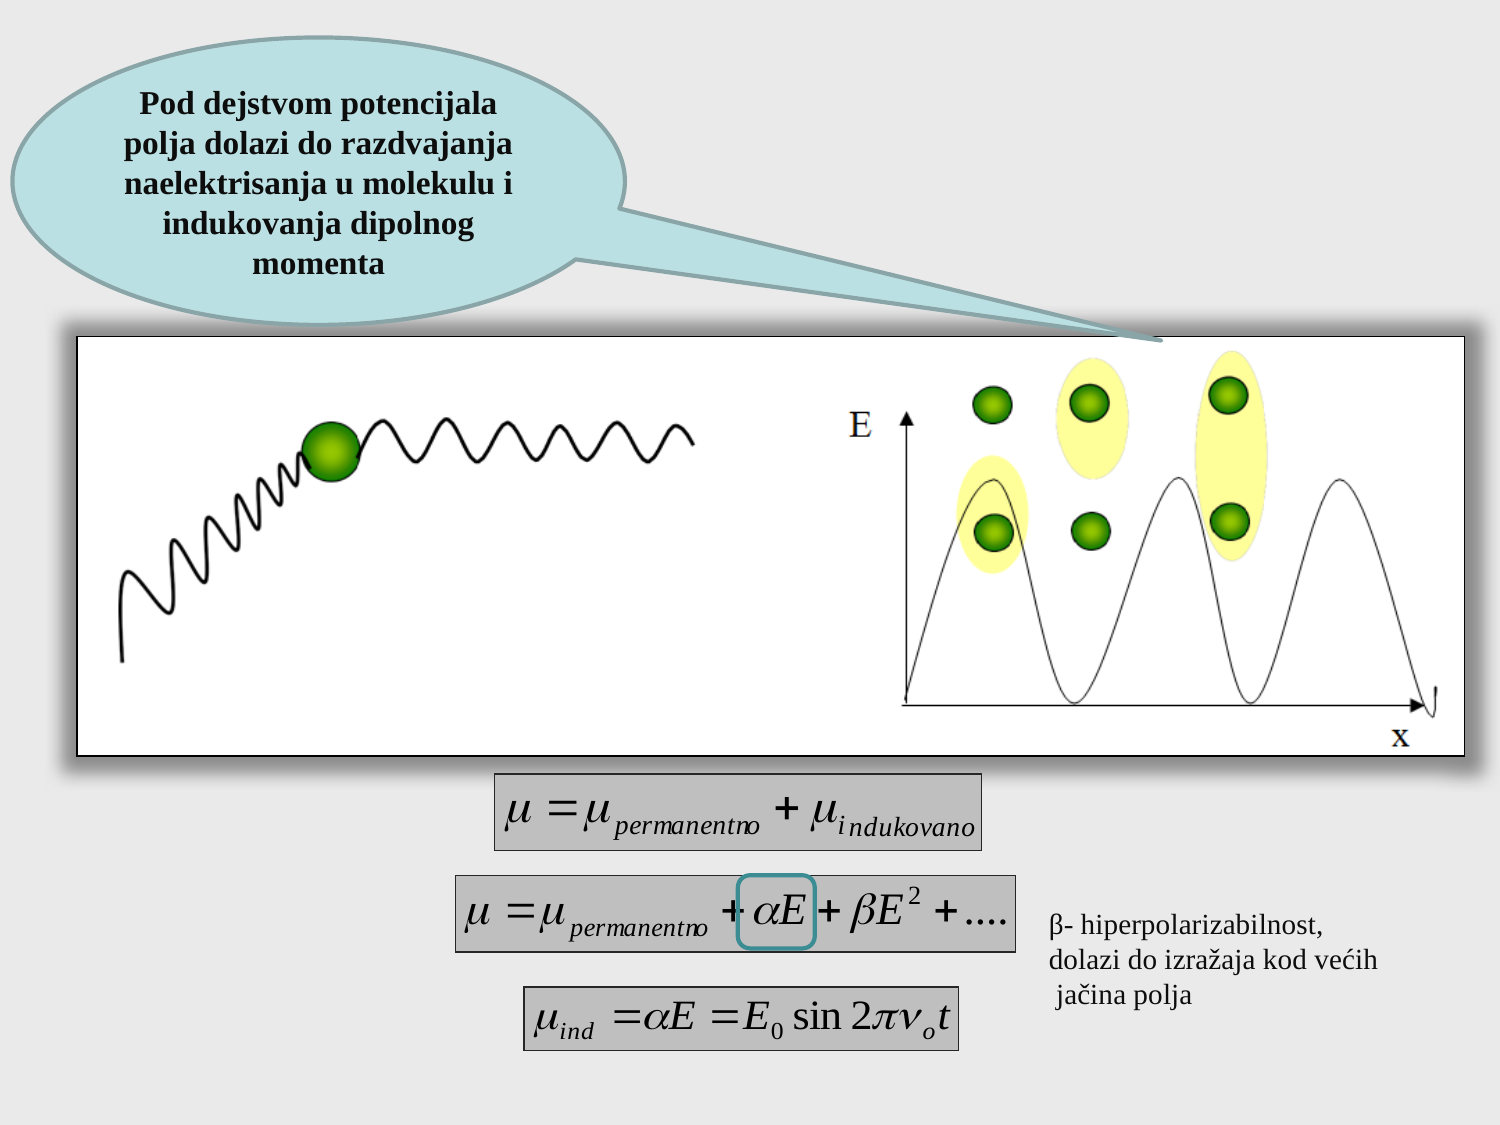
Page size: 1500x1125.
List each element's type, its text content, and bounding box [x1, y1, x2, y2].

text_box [494, 774, 981, 851]
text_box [524, 987, 959, 1051]
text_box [455, 875, 1016, 952]
text_box Pod dejstvom potencijala polja dolazi do razdvajanja naelektrisanja u molekulu i indukovanja dipolnog momenta [10, 35, 1148, 335]
picture [77, 337, 1465, 756]
text_box β- hiperpolarizabilnost, dolazi do izražaja kod većih jačina polja [1034, 897, 1394, 1018]
